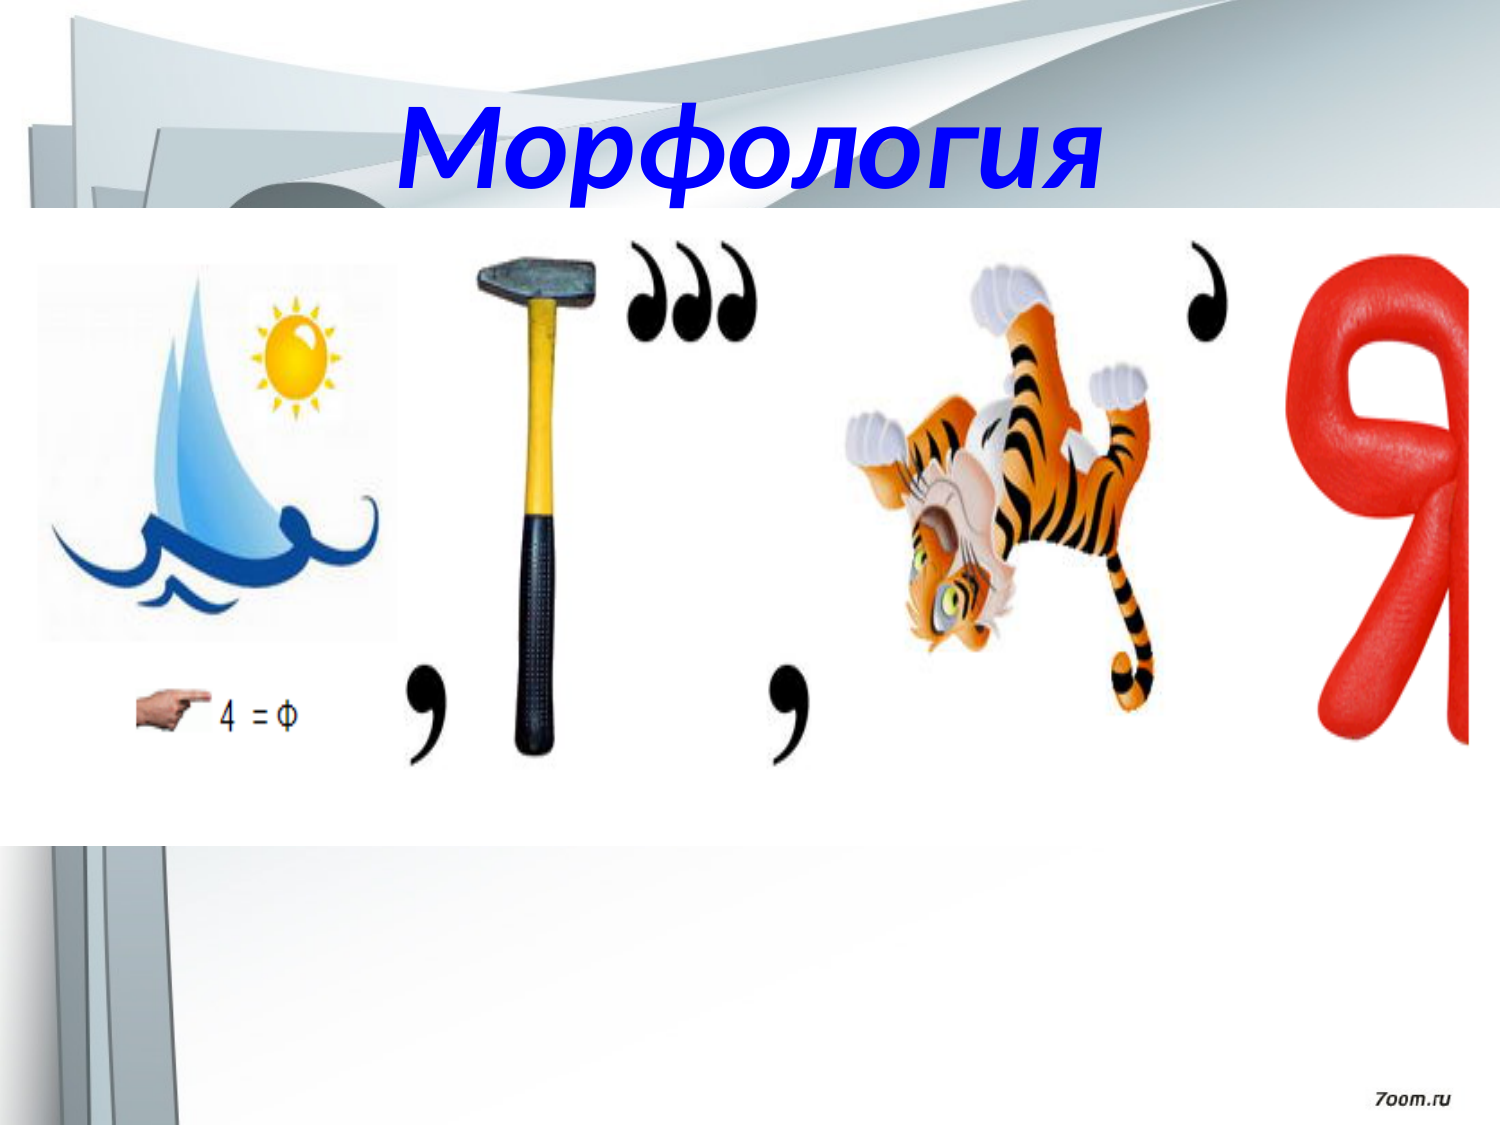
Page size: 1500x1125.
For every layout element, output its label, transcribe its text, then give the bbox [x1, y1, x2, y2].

picture [0, 0, 1500, 1125]
title Морфология [75, 45, 1425, 206]
